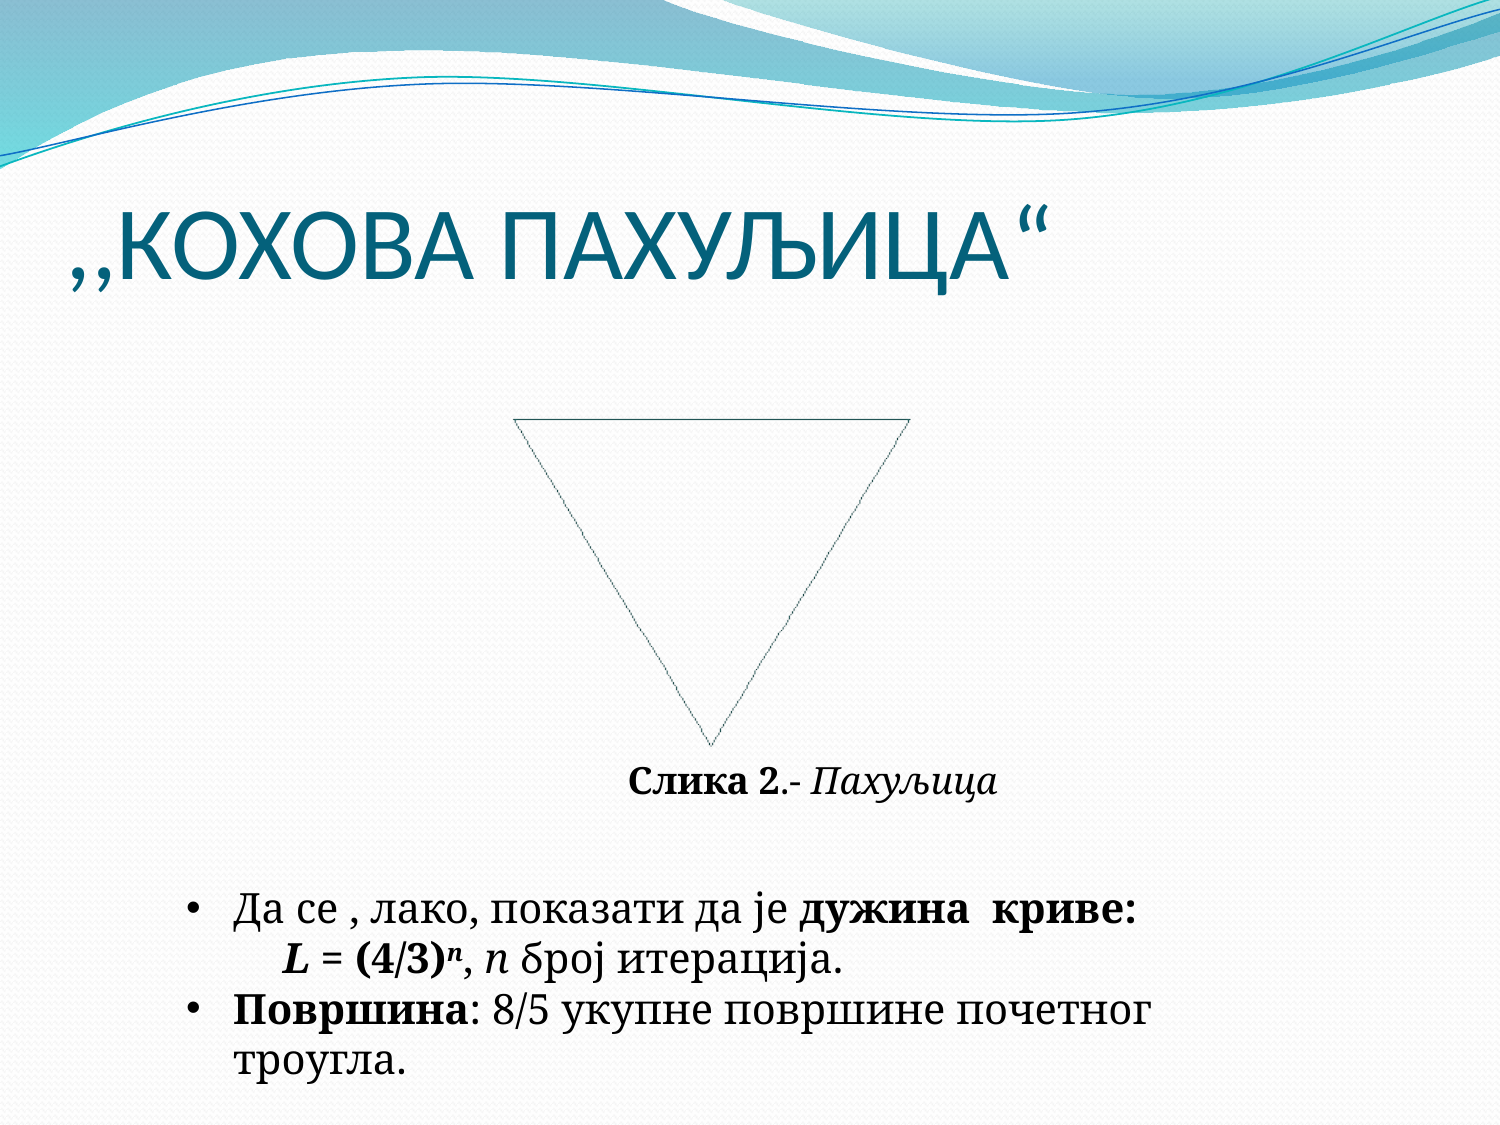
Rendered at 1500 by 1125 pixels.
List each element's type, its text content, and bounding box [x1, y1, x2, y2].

text_box Да се , лако, показати да је дужина криве: L = (4/3)n, n број итерација. Површина: 8/5 укупне површине почетног троугла. [171, 874, 1309, 1125]
text_box Слика 2.- Пахуљица [600, 749, 1025, 855]
title ,,КОХОВА ПАХУЉИЦА“ [65, 112, 1416, 300]
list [474, 299, 944, 751]
